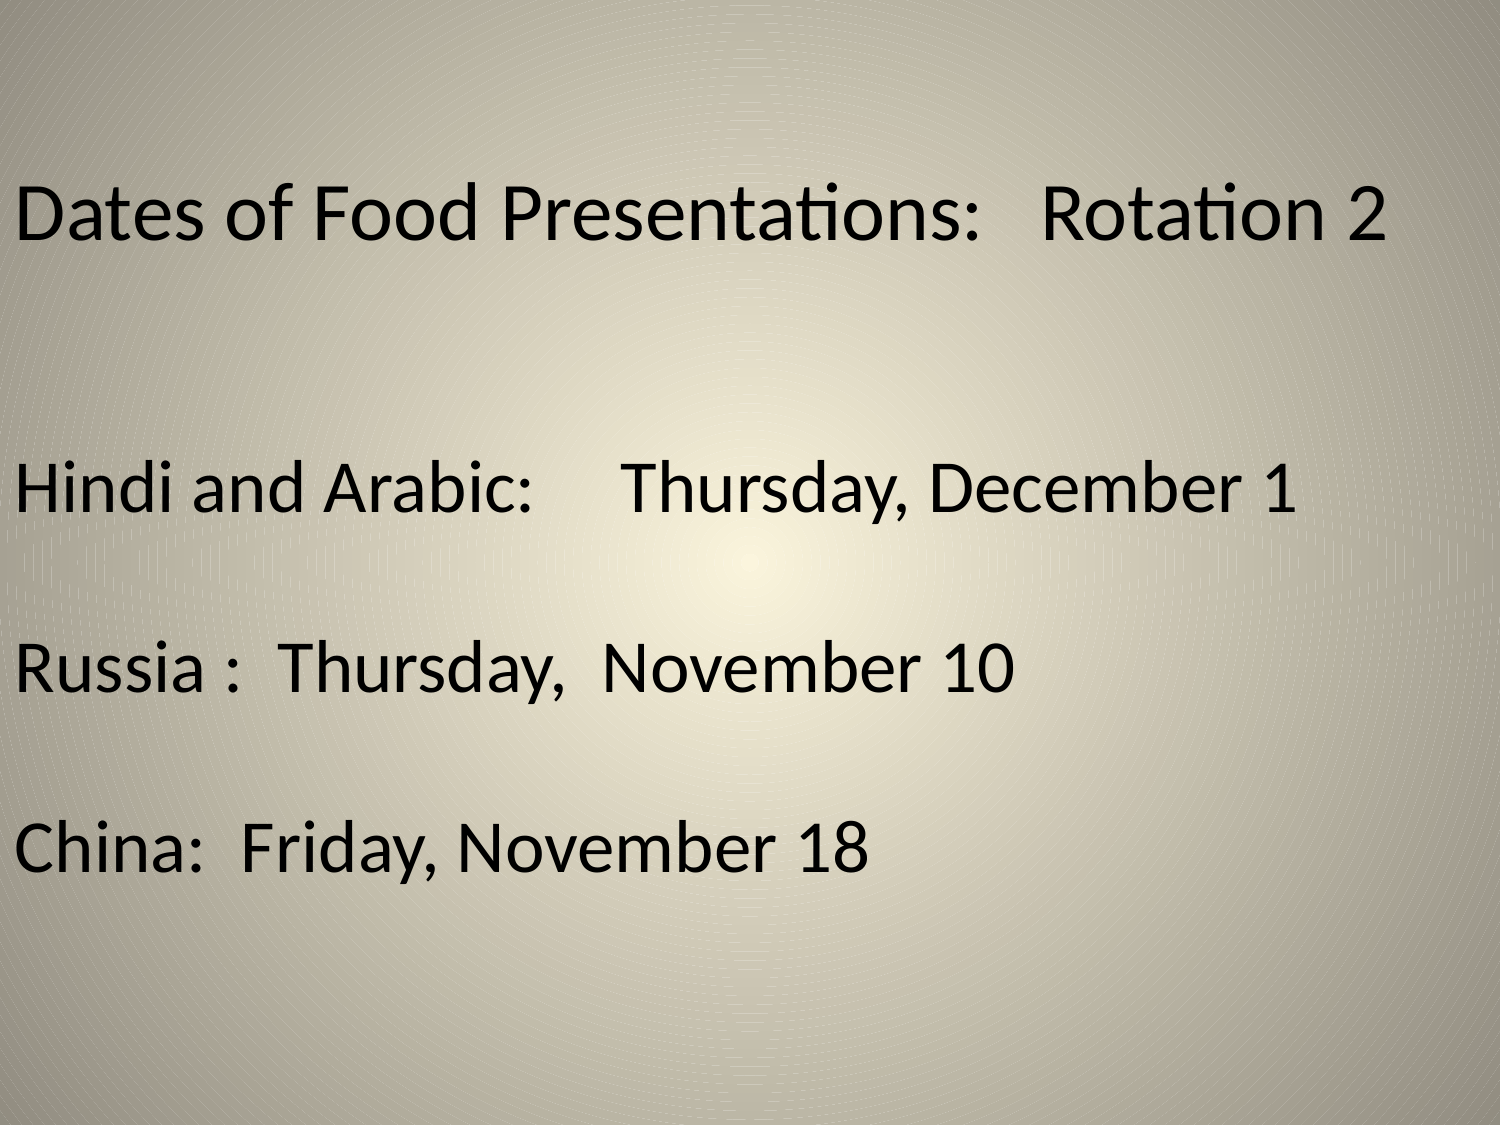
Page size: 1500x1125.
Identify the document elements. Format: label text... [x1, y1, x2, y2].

text_box Dates of Food Presentations: Rotation 2 Hindi and Arabic: Thursday, December 1 Russia : Thursday, November 10 China: Friday, November 18 [0, 149, 1438, 895]
